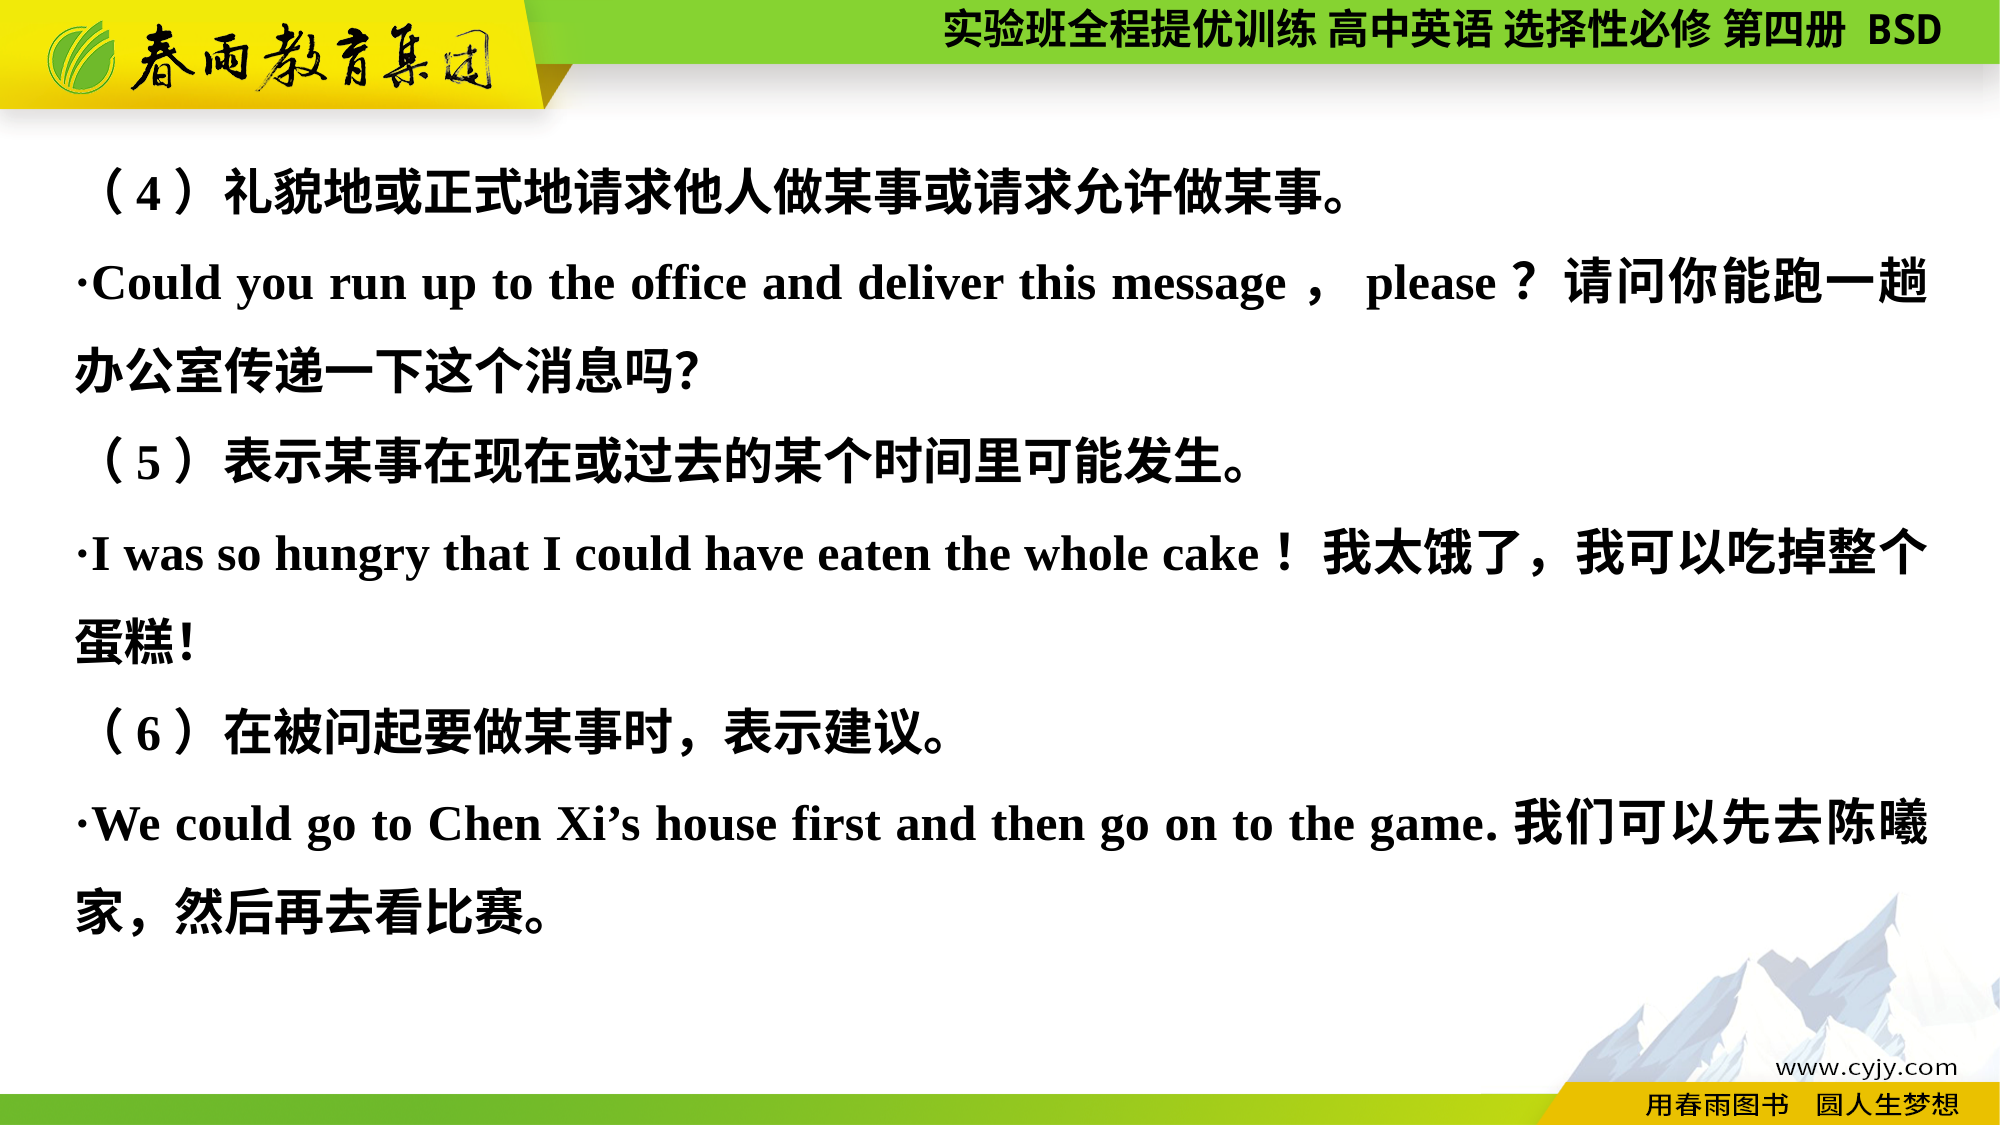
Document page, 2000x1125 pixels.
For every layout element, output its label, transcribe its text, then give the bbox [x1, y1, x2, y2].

picture [0, 0, 2000, 1125]
list （4）礼貌地或正式地请求他人做某事或请求允许做某事。 ·Could you run up to the office and deliver this message，please？请问你能跑一趟办公室传递一下这个消息吗？ （5）表示某事在现在或过去的某个时间里可能发生。 ·I was so hungry that I could have eaten the whole cake！我太饿了，我可以吃掉整个蛋糕！ （6）在被问起要做某事时，表示建议。 ·We could go to Chen Xi’s house first and then go on to the game.我们可以先去陈曦家，然后再去看比赛。 [59, 122, 1944, 944]
